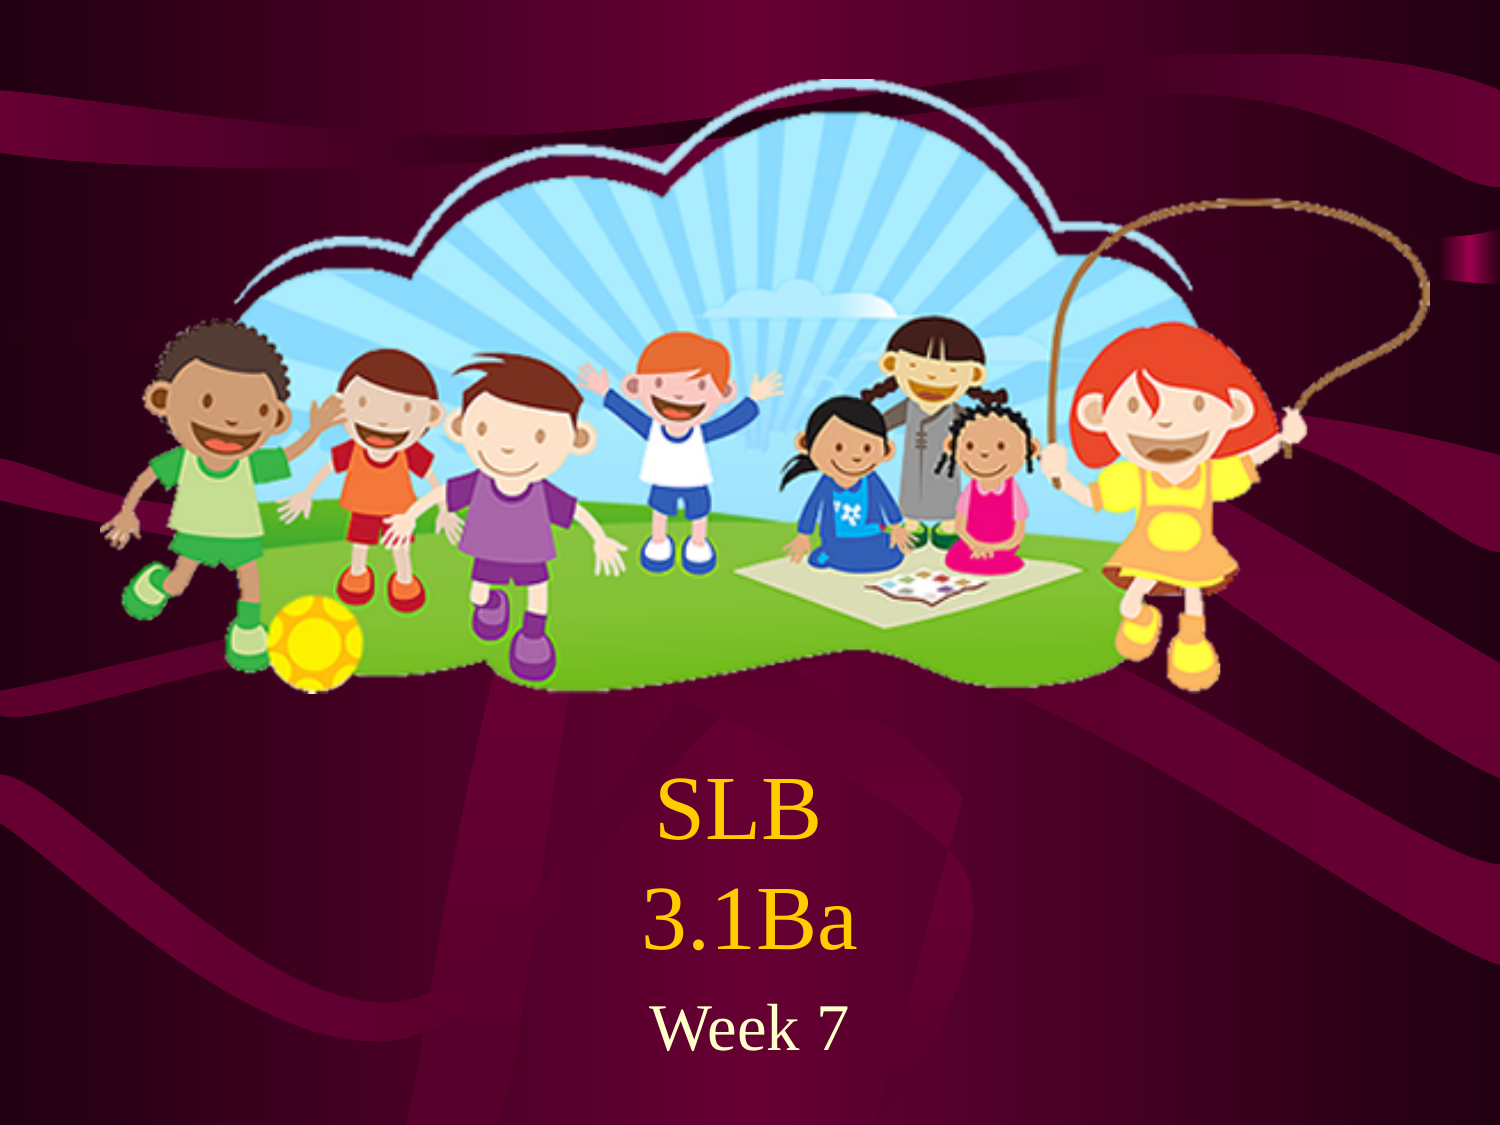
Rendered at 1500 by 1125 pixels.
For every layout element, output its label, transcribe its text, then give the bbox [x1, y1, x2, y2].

title SLB 3.1Ba [112, 775, 1388, 941]
picture [100, 79, 1430, 694]
subtitle Week 7 [225, 975, 1275, 1083]
